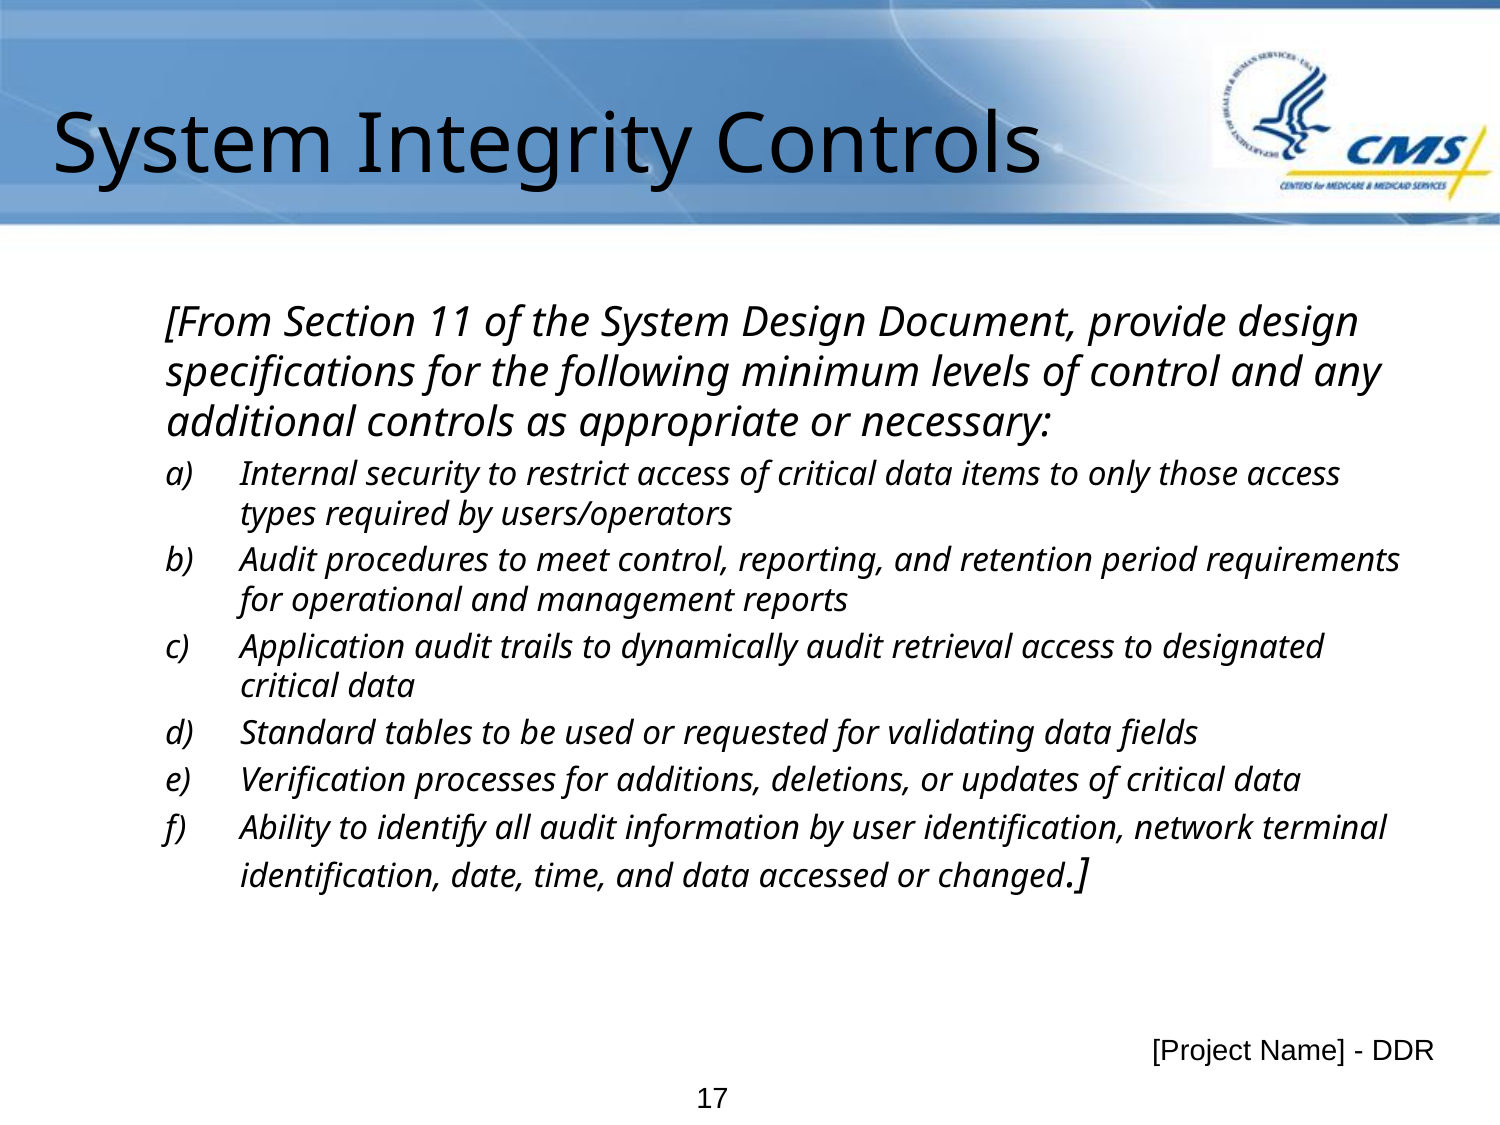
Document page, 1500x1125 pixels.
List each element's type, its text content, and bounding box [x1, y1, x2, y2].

title System Integrity Controls [37, 44, 1388, 233]
picture [0, 0, 1500, 1125]
footer [Project Name] - DDR [974, 1023, 1451, 1103]
list [From Section 11 of the System Design Document, provide design specifications for the following minimum levels of control and any additional controls as appropriate or necessary: Internal security to restrict access of critical data items to only those access types required by users/operators Audit procedures to meet control, reporting, and retention period requirements for operational and management reports Application audit trails to dynamically audit retrieval access to designated critical data Standard tables to be used or requested for validating data fields Verification processes for additions, deletions, or updates of critical data Ability to identify all audit information by user identification, network terminal identification, date, time, and data accessed or changed.] [74, 287, 1426, 1026]
slide_number 16 [537, 1071, 888, 1125]
